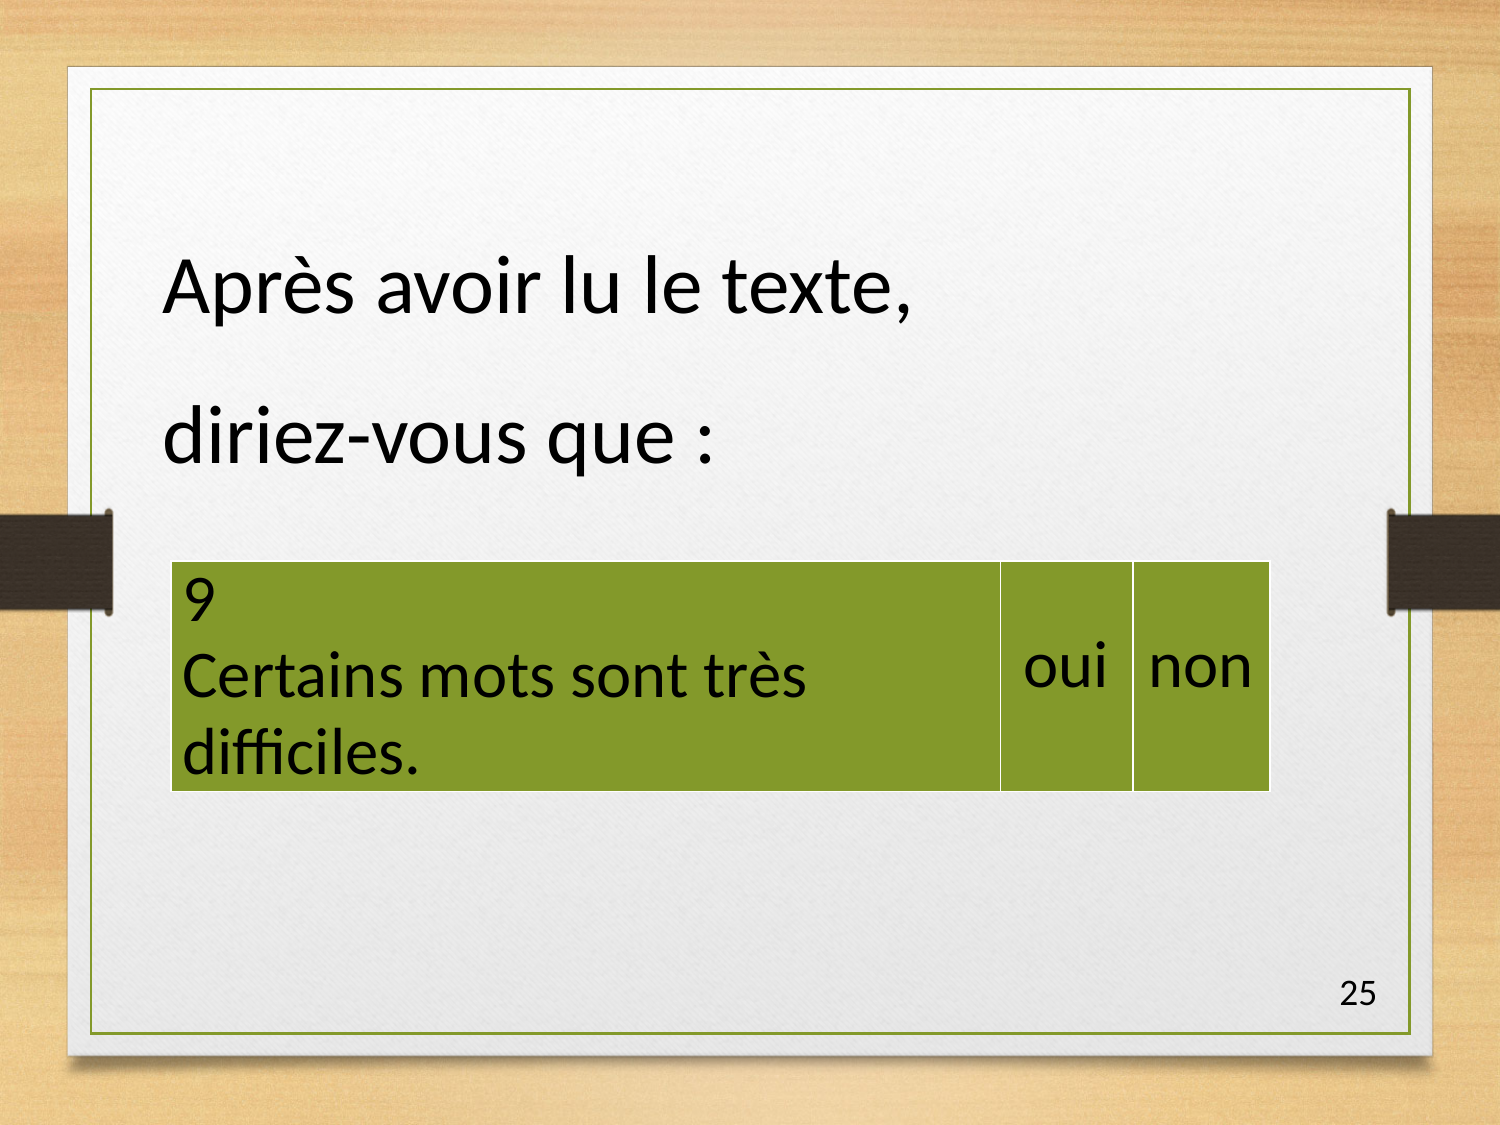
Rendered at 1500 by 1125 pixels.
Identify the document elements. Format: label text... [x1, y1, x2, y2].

text_box 25 [1324, 960, 1399, 1020]
picture [0, 0, 1500, 1125]
table_header 9 Certains mots sont très difficiles. [172, 562, 1000, 791]
table_header oui [1001, 562, 1132, 791]
table_header non [1134, 562, 1269, 791]
list Après avoir lu le texte, diriez-vous que : [147, 172, 1353, 964]
